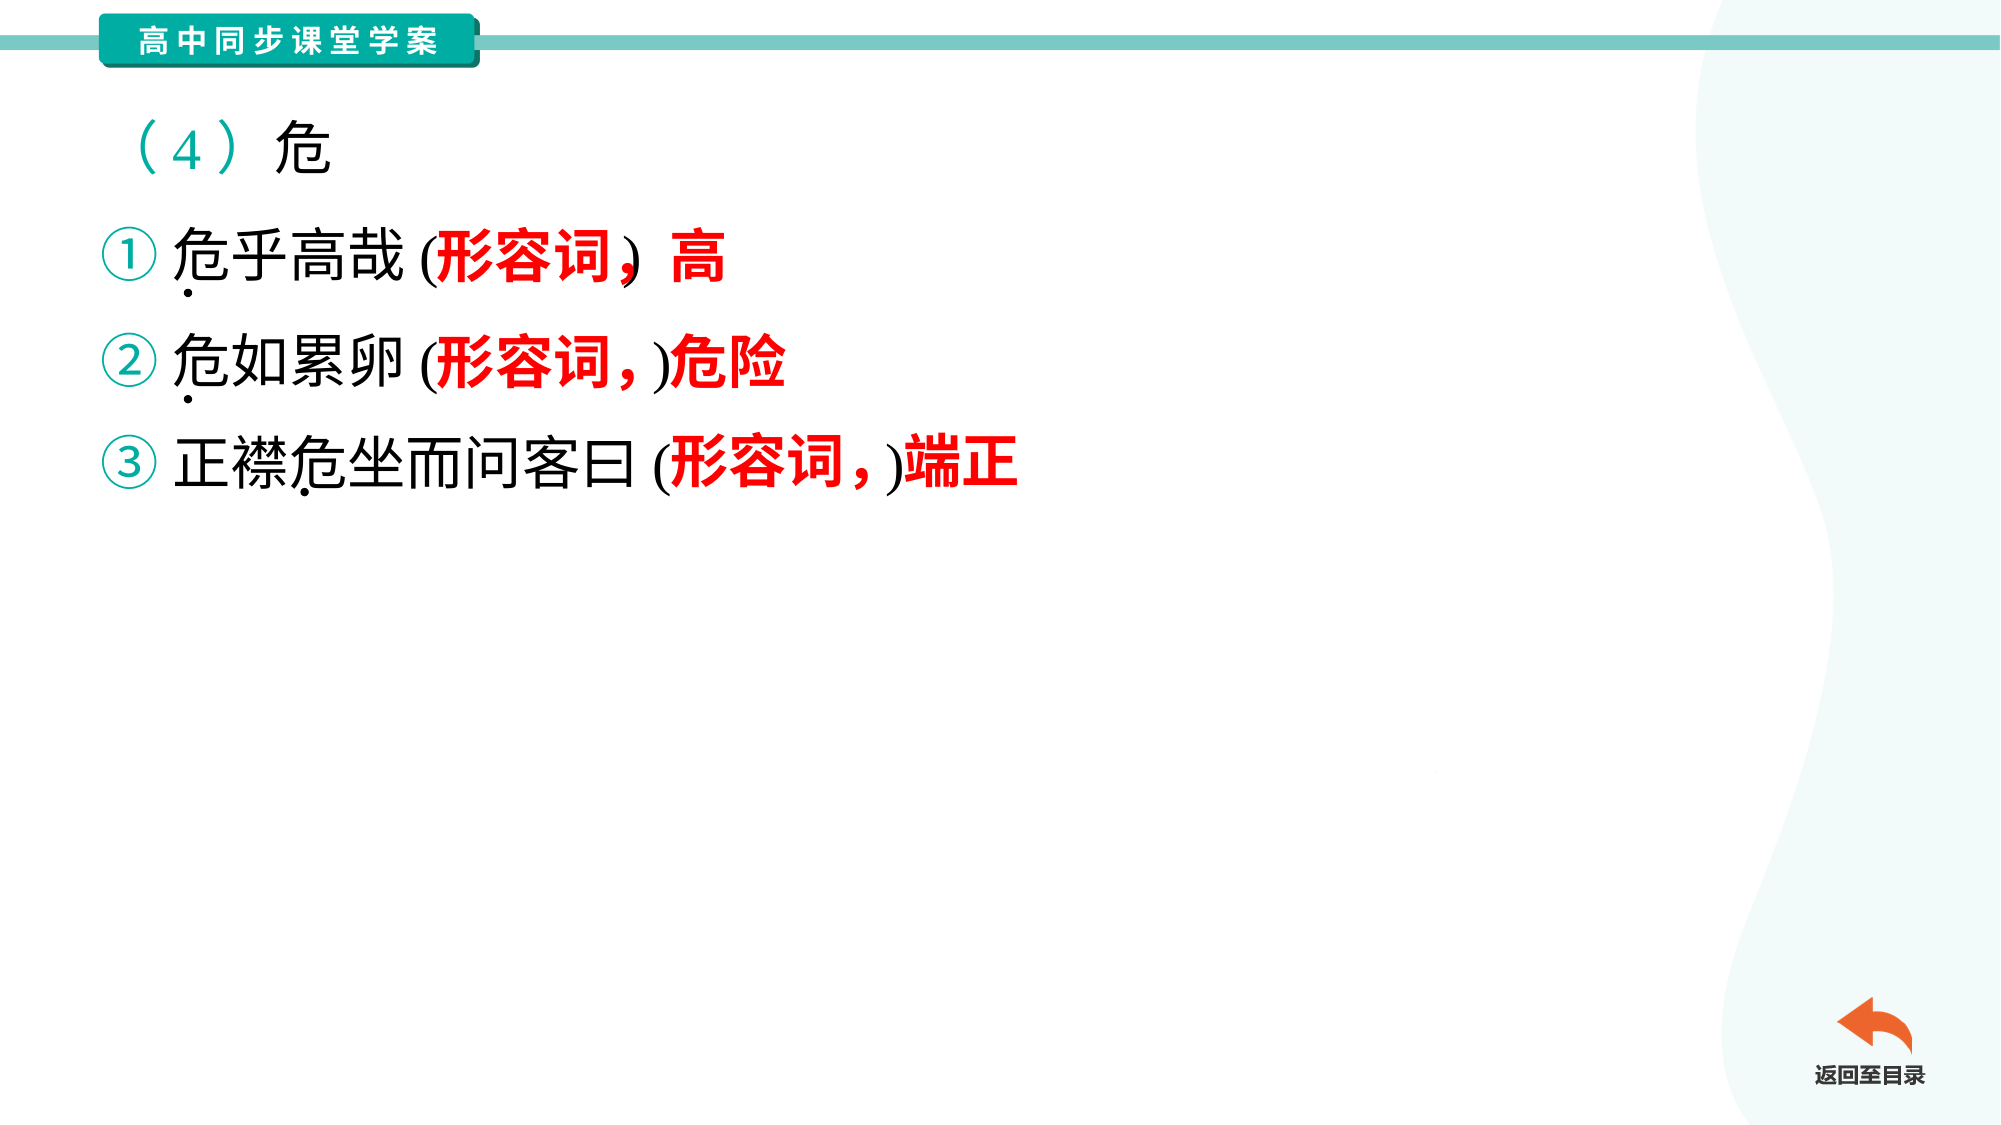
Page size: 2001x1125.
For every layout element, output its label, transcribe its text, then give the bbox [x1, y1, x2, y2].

text_box 形容词，高 [414, 182, 751, 277]
text_box 形容词，危险 [414, 289, 809, 383]
text_box [183, 288, 193, 298]
picture [0, 0, 2000, 1125]
text_box （4）危 [100, 76, 1899, 170]
text_box ①危乎高哉( ) ②危如累卵( ) ③正襟危坐而问客曰( ) [100, 181, 1899, 485]
text_box 形容词，端正 [647, 391, 1042, 483]
text_box [300, 487, 309, 497]
text_box [183, 395, 193, 404]
